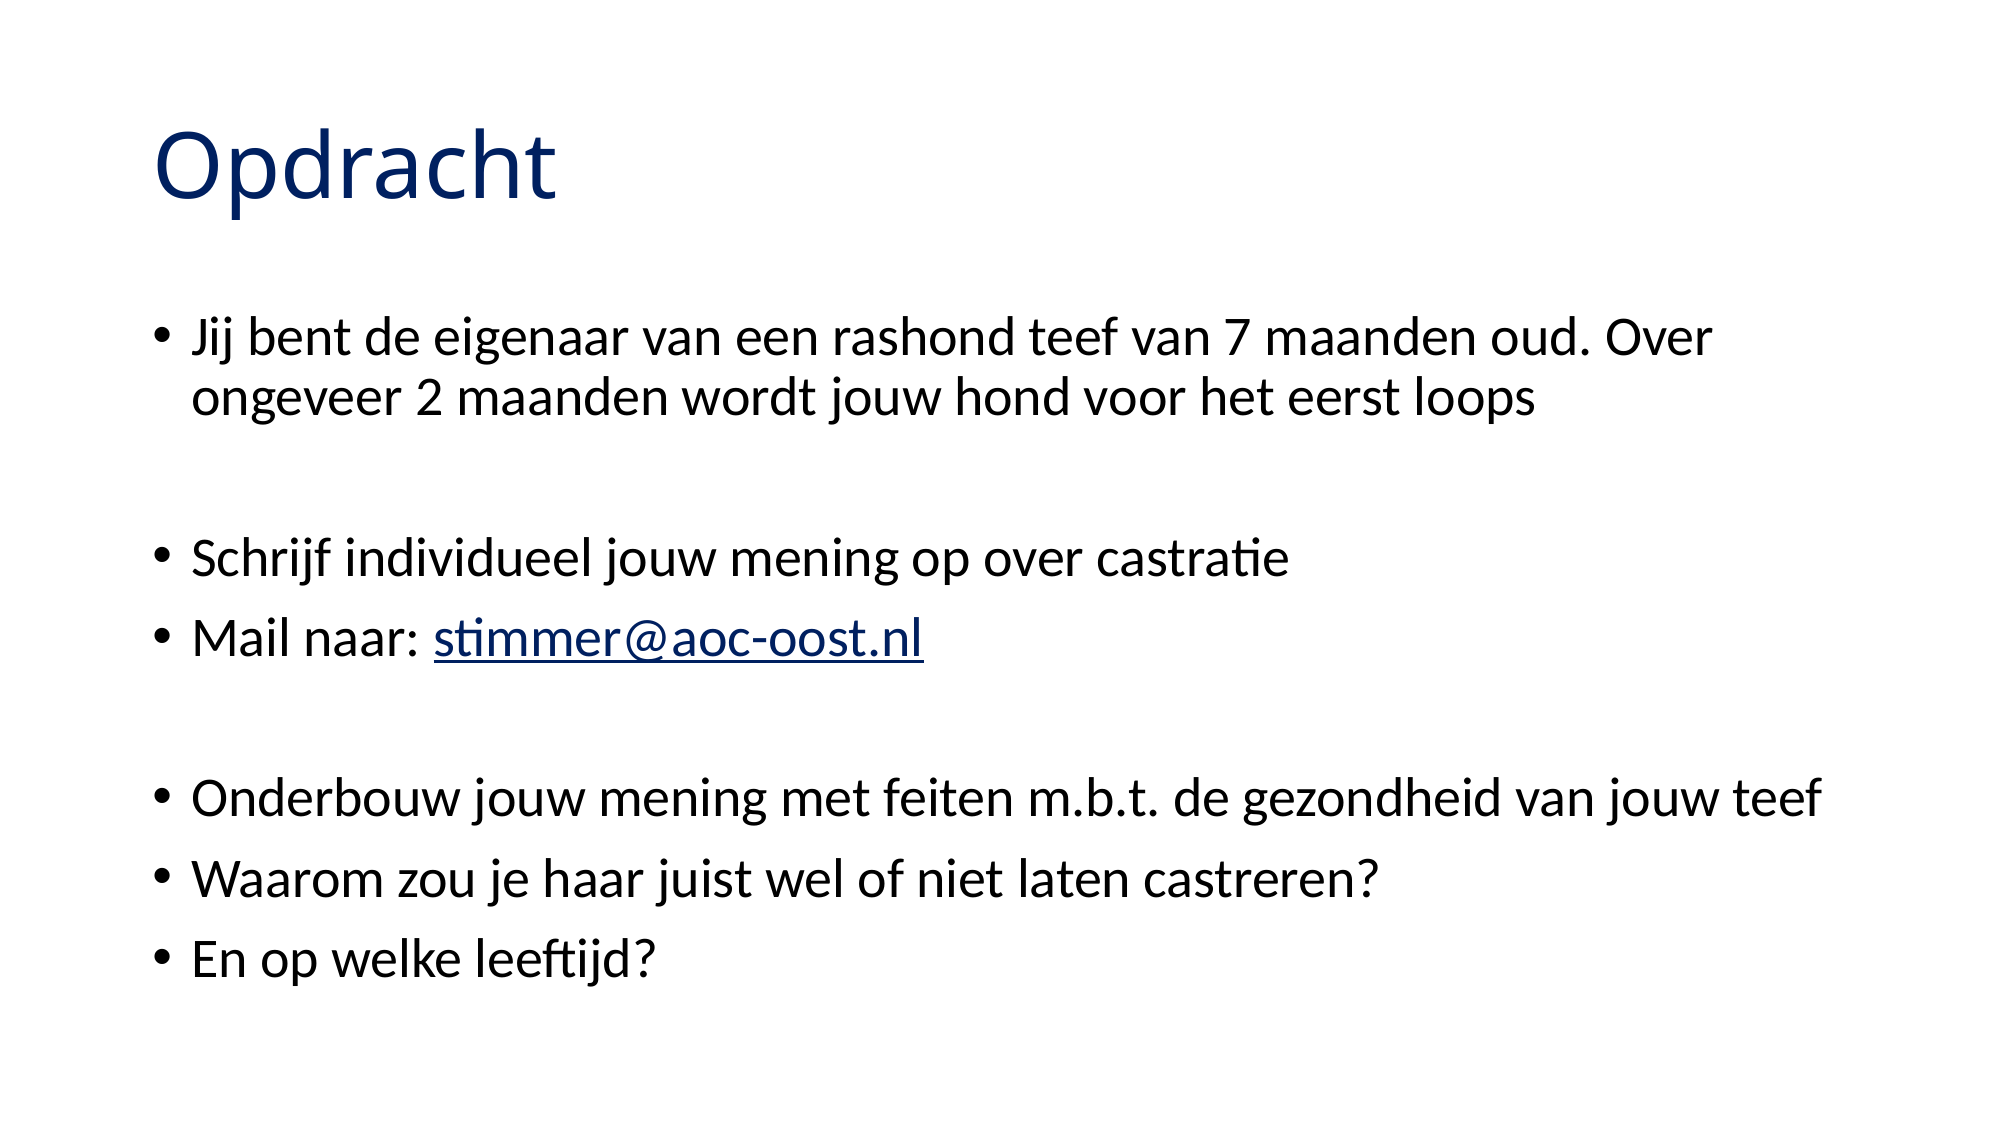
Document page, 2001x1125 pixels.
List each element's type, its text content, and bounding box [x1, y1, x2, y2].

title Opdracht [137, 59, 1863, 278]
list Jij bent de eigenaar van een rashond teef van 7 maanden oud. Over ongeveer 2 maanden wordt jouw hond voor het eerst loops Schrijf individueel jouw mening op over castratie Mail naar: stimmer@aoc-oost.nl Onderbouw jouw mening met feiten m.b.t. de gezondheid van jouw teef Waarom zou je haar juist wel of niet laten castreren? En op welke leeftijd? [137, 299, 1863, 1014]
